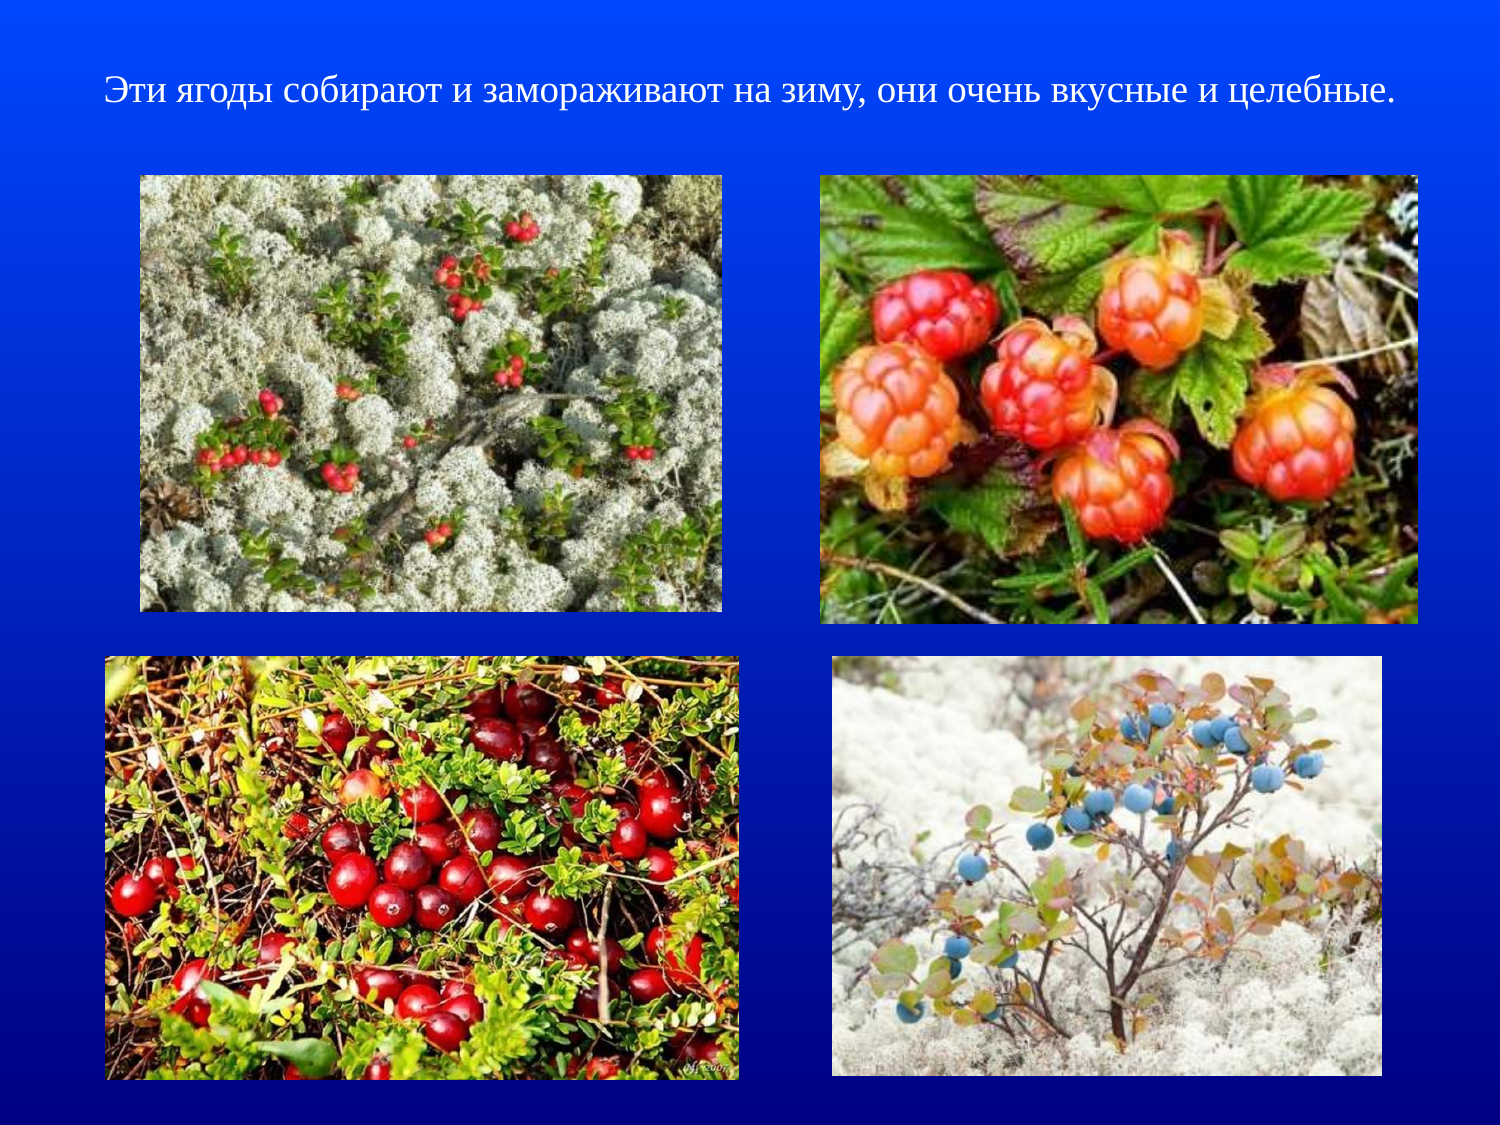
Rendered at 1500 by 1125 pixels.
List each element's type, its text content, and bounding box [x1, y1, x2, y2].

picture [831, 656, 1382, 1077]
picture [105, 655, 739, 1080]
picture [140, 175, 722, 612]
picture [820, 175, 1419, 624]
title Эти ягоды собирают и замораживают на зиму, они очень вкусные и целебные. [75, 45, 1425, 223]
